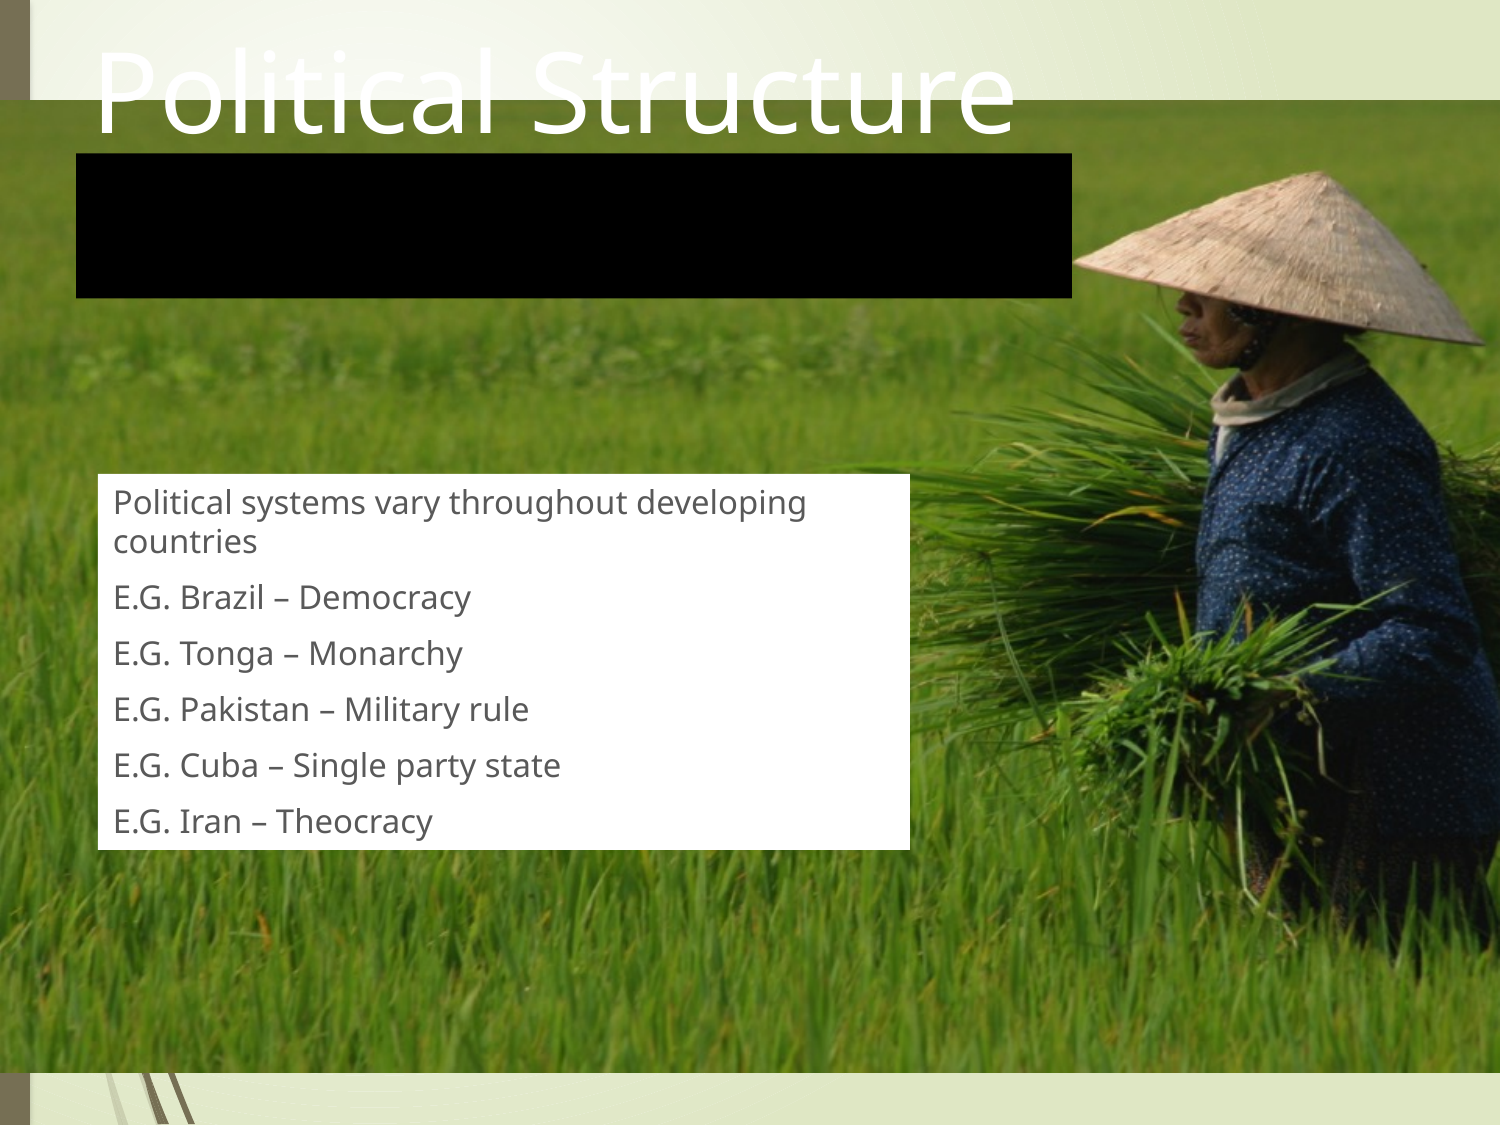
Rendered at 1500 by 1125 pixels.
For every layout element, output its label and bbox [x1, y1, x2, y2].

picture [0, 100, 1500, 1073]
